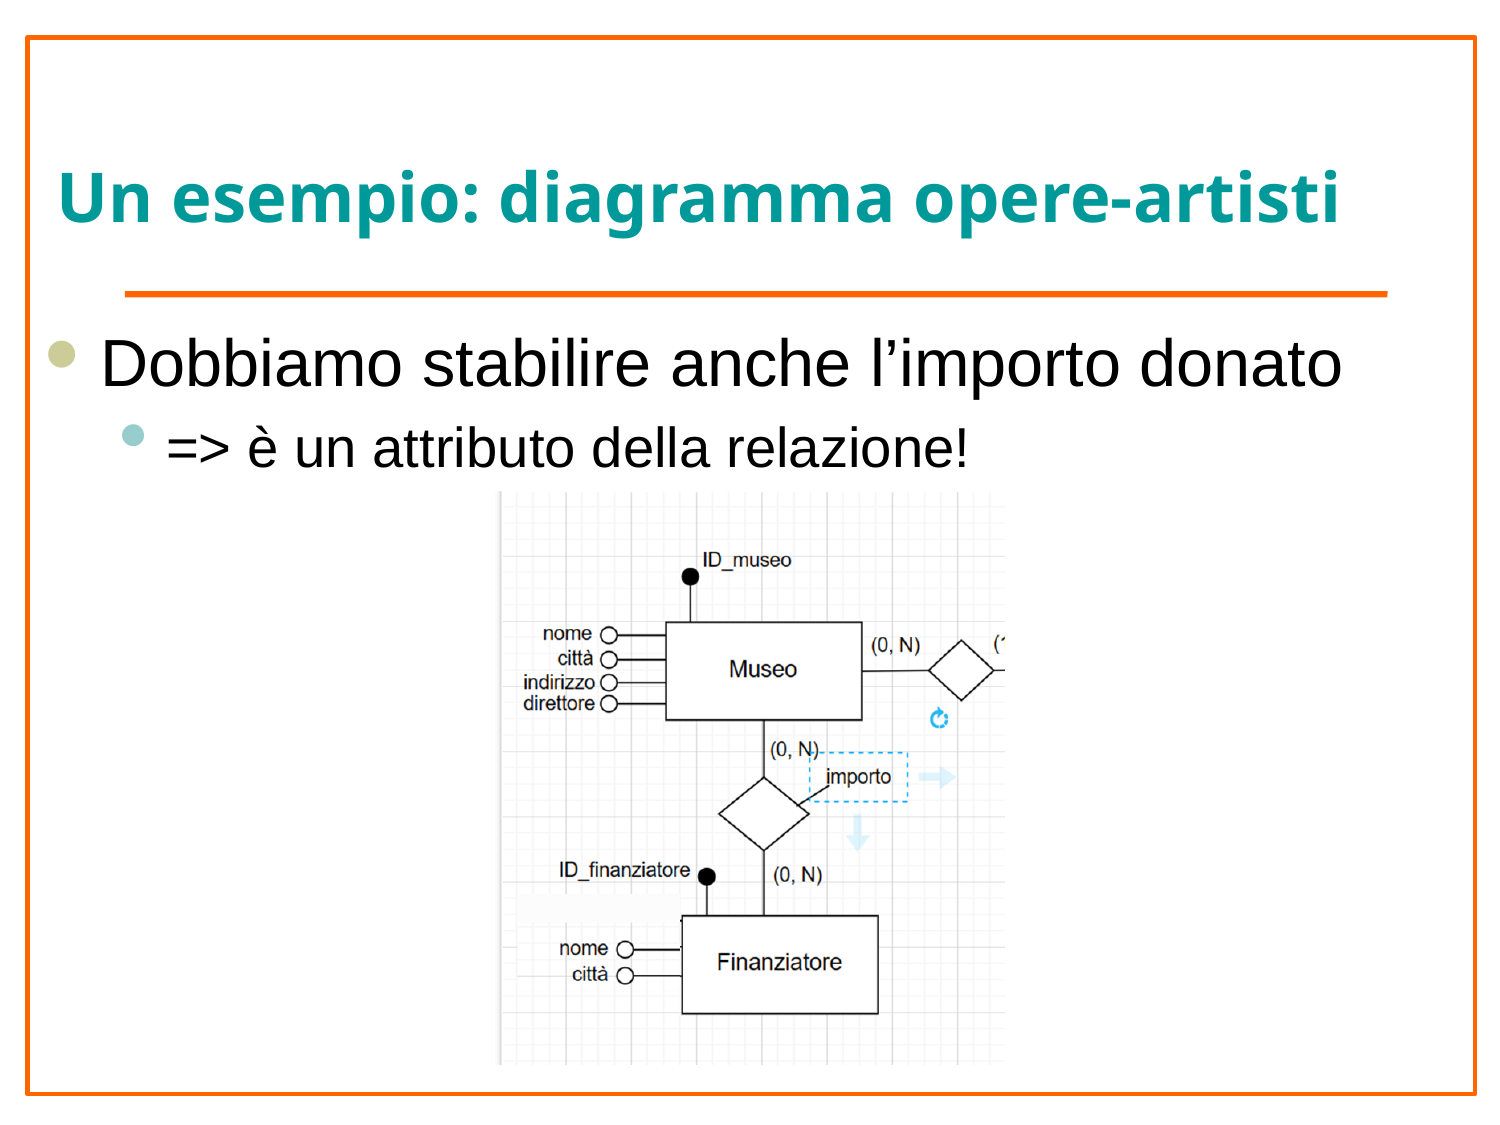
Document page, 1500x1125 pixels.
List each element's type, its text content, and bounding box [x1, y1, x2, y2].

list Dobbiamo stabilire anche l’importo donato => è un attributo della relazione! [29, 312, 1459, 1024]
title Un esempio: diagramma opere-artisti [41, 87, 1483, 244]
picture [495, 491, 1005, 1065]
